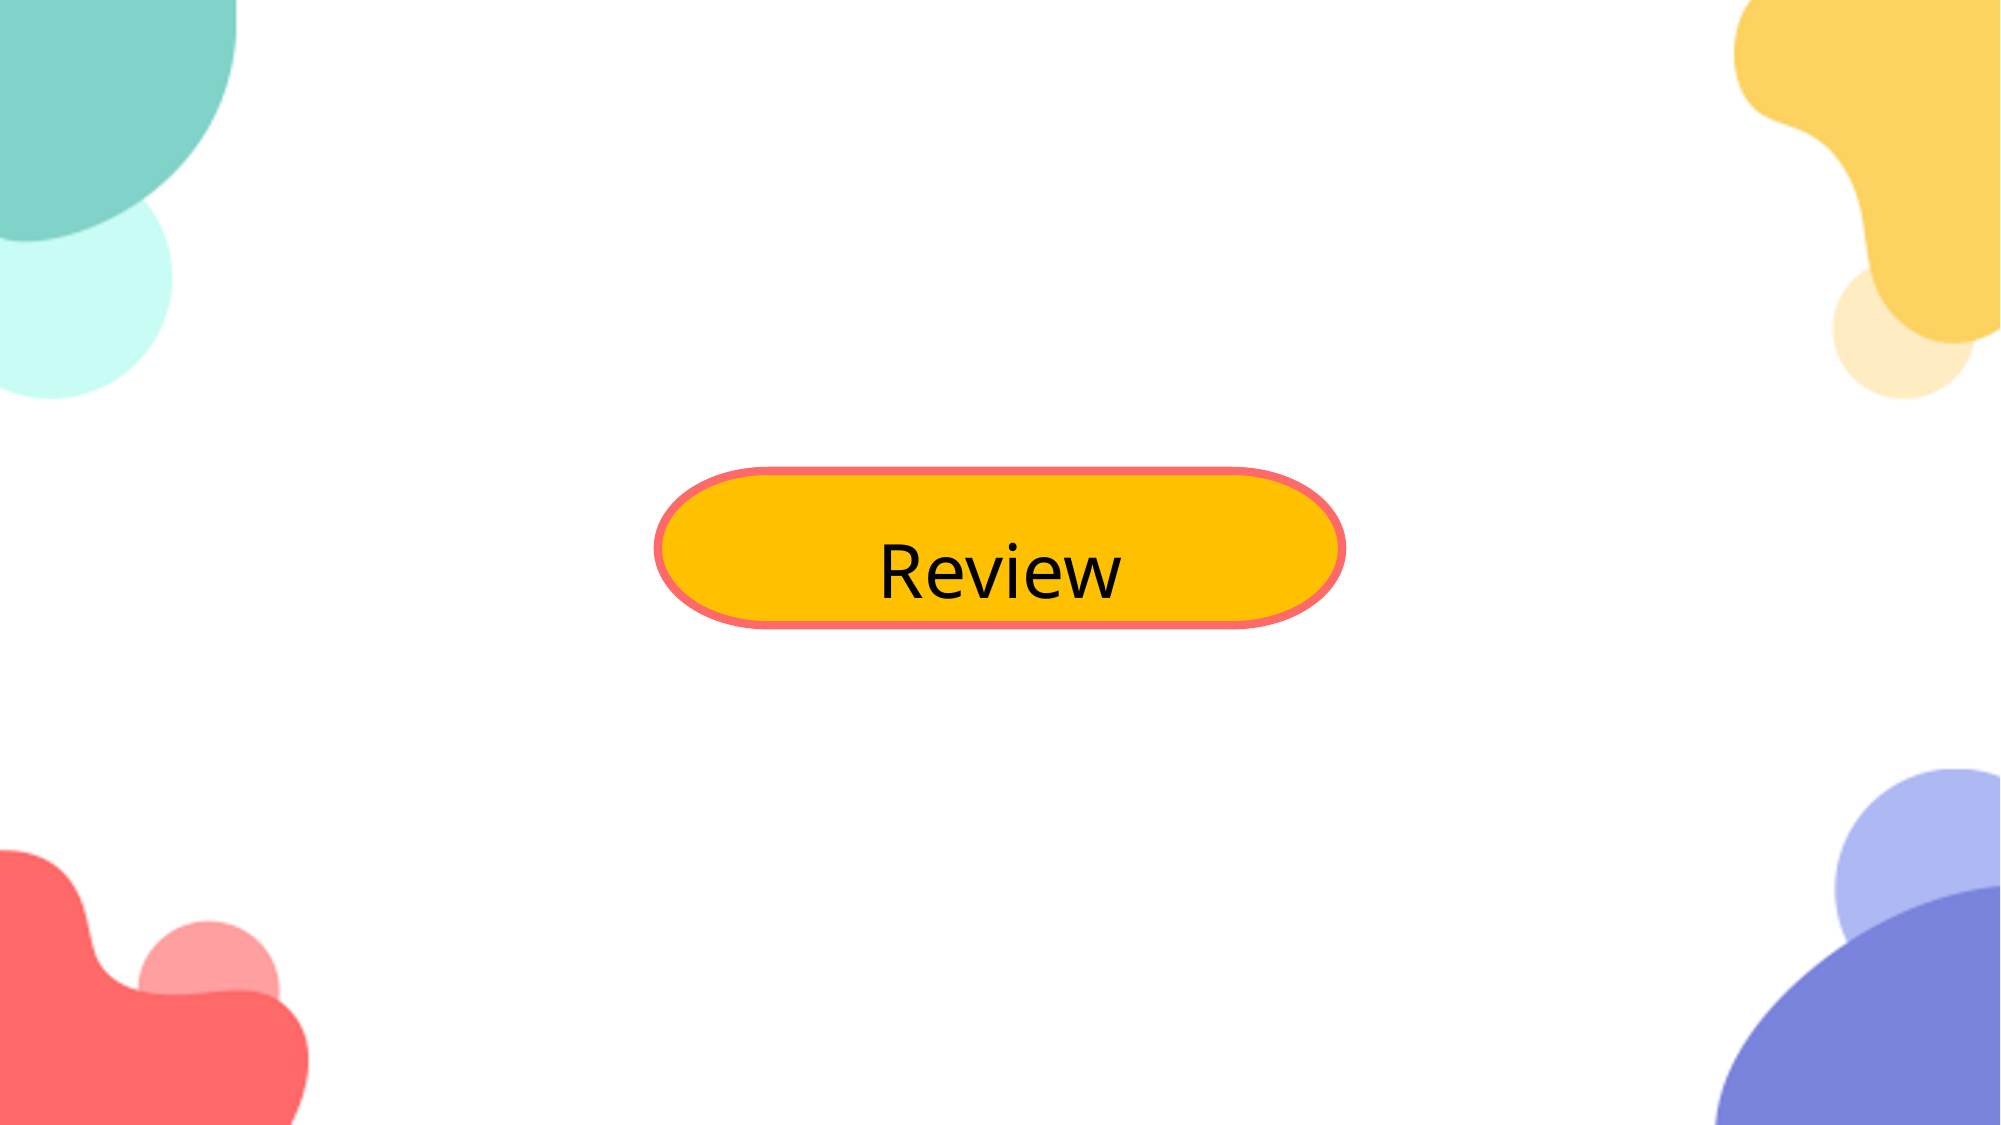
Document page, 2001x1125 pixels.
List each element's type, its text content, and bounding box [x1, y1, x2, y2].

text_box Review [688, 470, 1312, 621]
text_box [1312, 493, 1344, 603]
text_box [727, 621, 1273, 627]
text_box [656, 493, 688, 603]
picture [0, 0, 2001, 1125]
